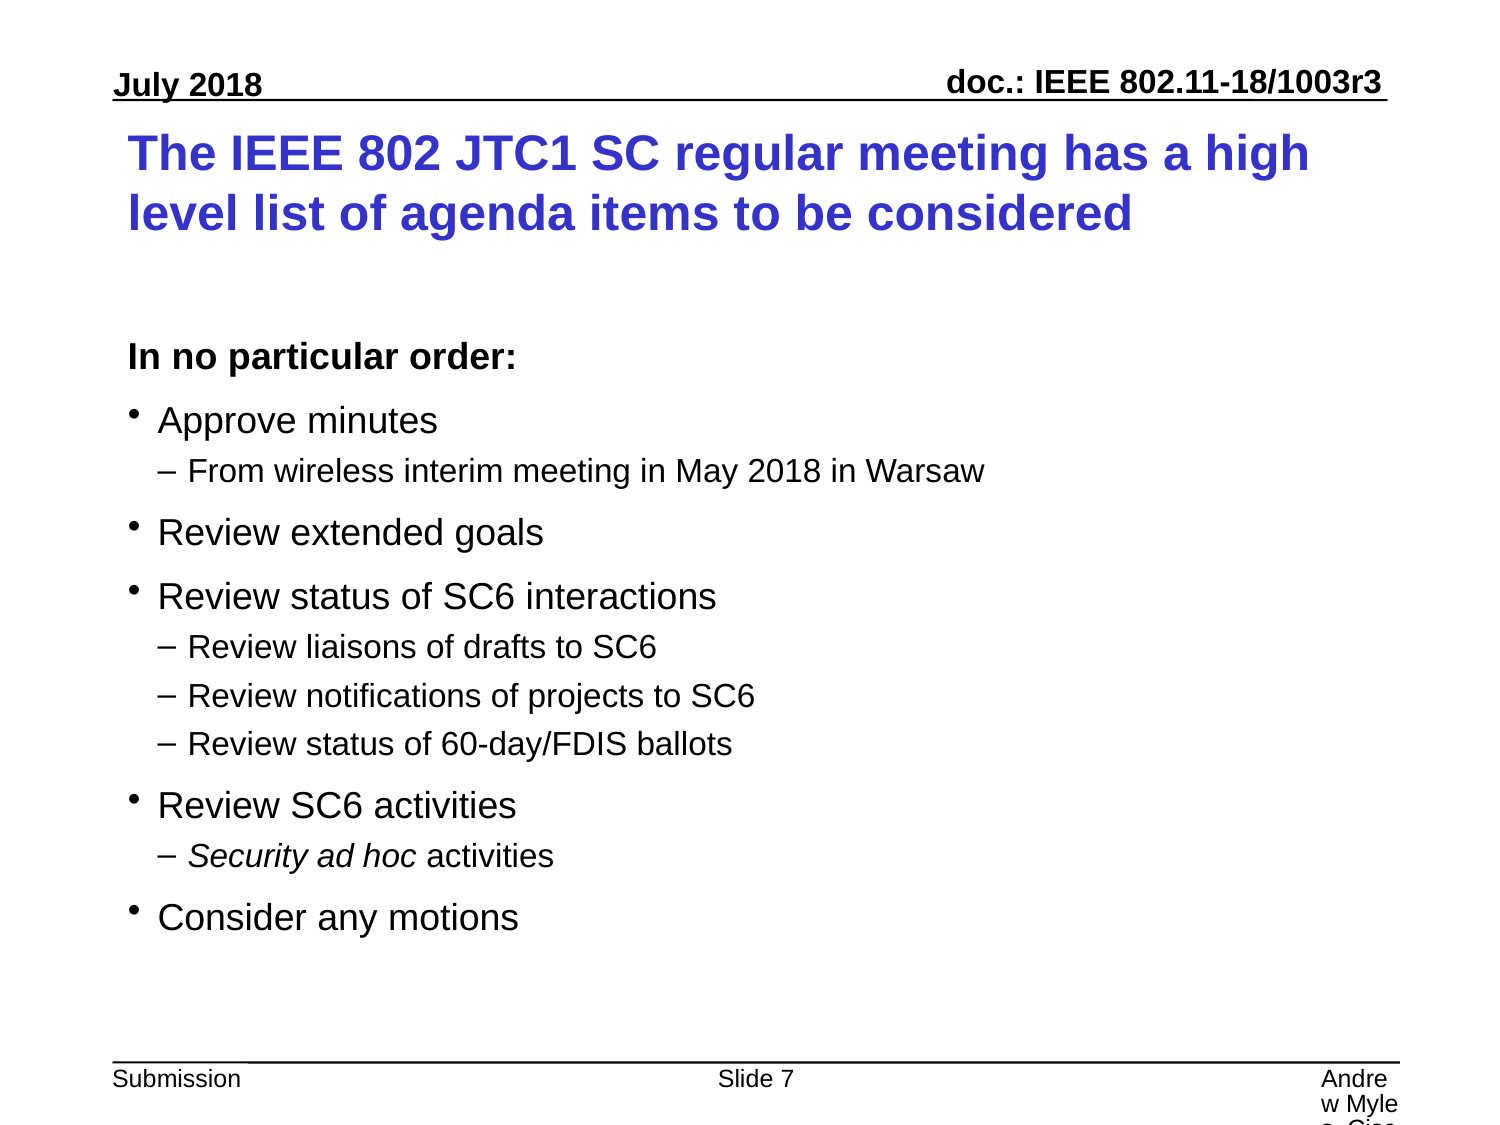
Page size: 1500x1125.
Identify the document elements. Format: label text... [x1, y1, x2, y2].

footer Andrew Myles, Cisco [1320, 1061, 1402, 1093]
slide_number Slide 7 [709, 1061, 803, 1093]
title The IEEE 802 JTC1 SC regular meeting has a high level list of agenda items to be considered [112, 112, 1388, 288]
list In no particular order: Approve minutes From wireless interim meeting in May 2018 in Warsaw Review extended goals Review status of SC6 interactions Review liaisons of drafts to SC6 Review notifications of projects to SC6 Review status of 60-day/FDIS ballots Review SC6 activities Security ad hoc activities Consider any motions [112, 324, 1388, 1000]
